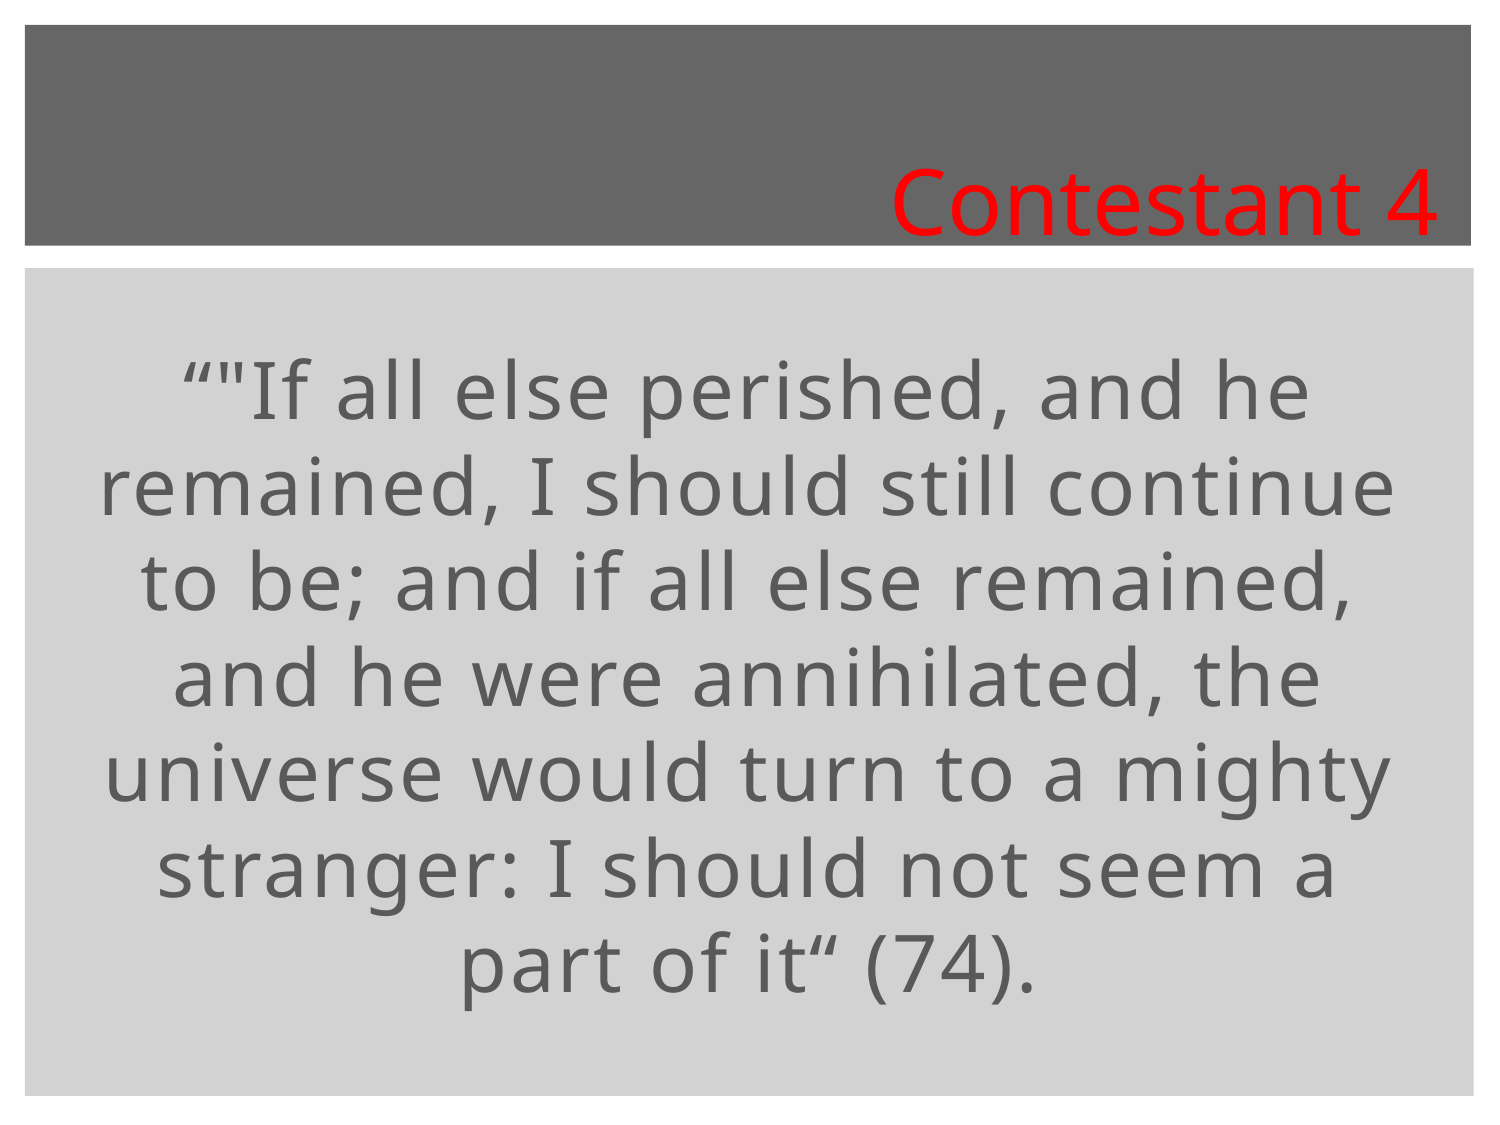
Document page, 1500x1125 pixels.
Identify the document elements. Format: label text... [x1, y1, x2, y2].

text_box Contestant 4 [875, 136, 1500, 261]
list “"If all else perished, and he remained, I should still continue to be; and if all else remained, and he were annihilated, the universe would turn to a mighty stranger: I should not seem a part of it“ (74). [75, 332, 1425, 1075]
